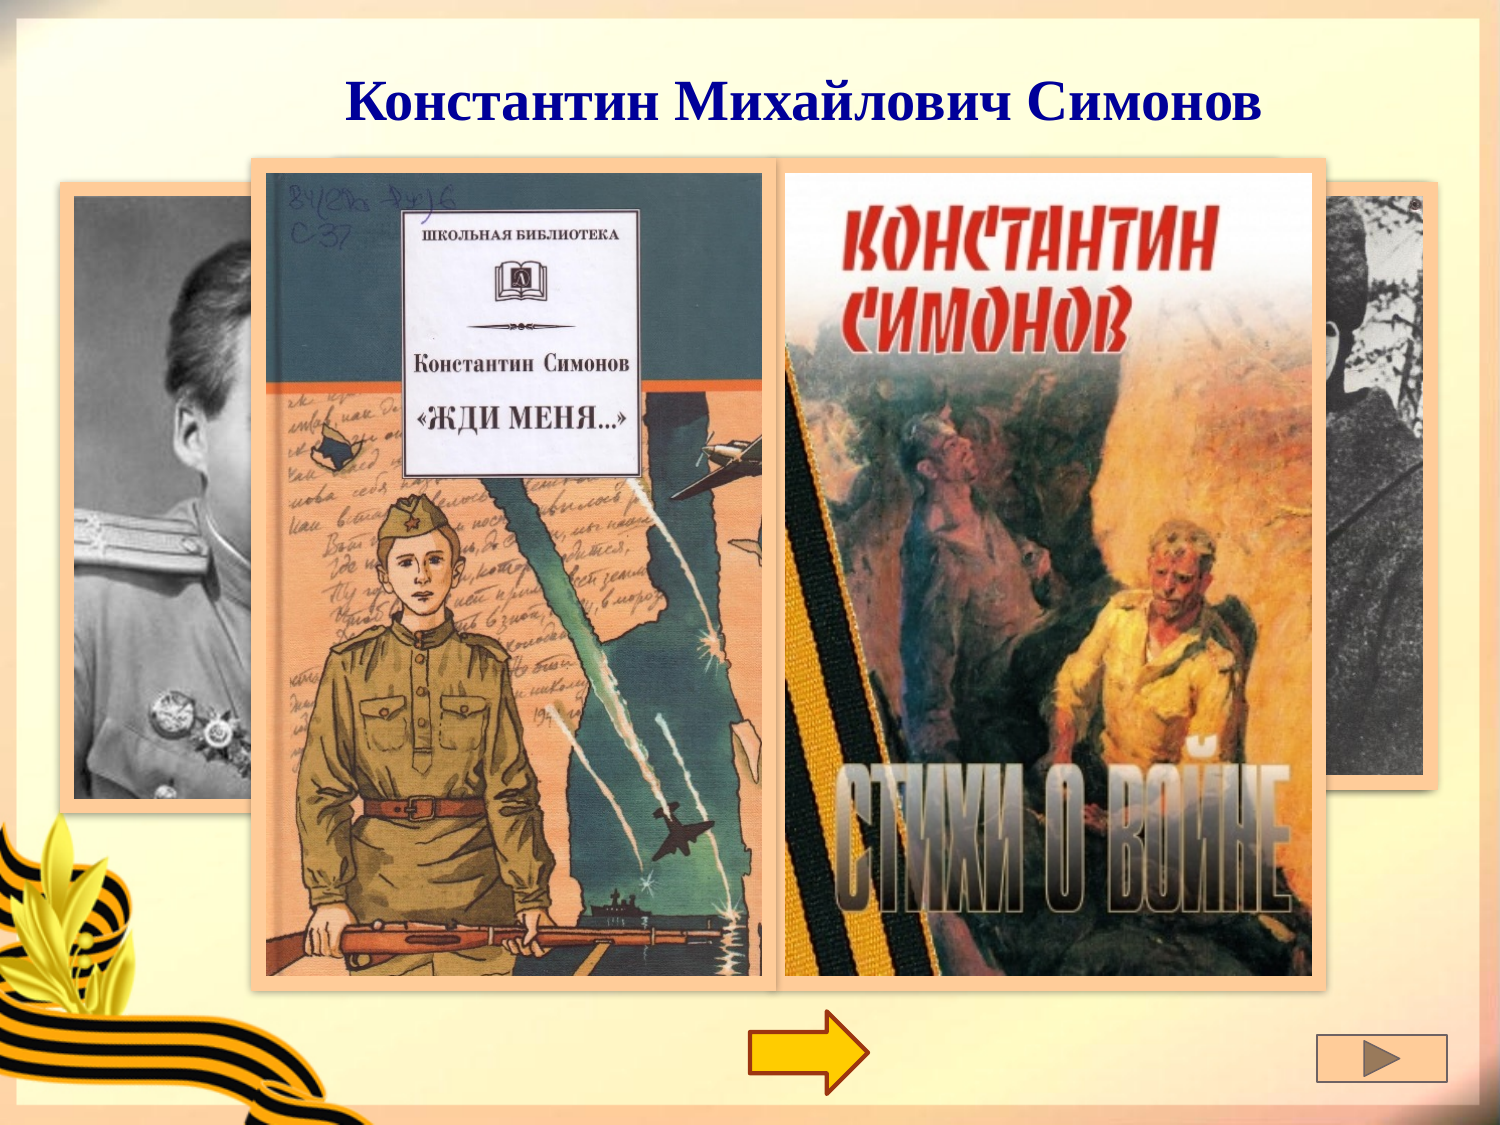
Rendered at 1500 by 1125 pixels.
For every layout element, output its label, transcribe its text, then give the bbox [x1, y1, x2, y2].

text_box Константин Михайлович Симонов [330, 54, 1279, 140]
text_box [1315, 1033, 1449, 1084]
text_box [265, 172, 1312, 977]
picture [0, 0, 1500, 1125]
text_box [747, 1009, 871, 1096]
